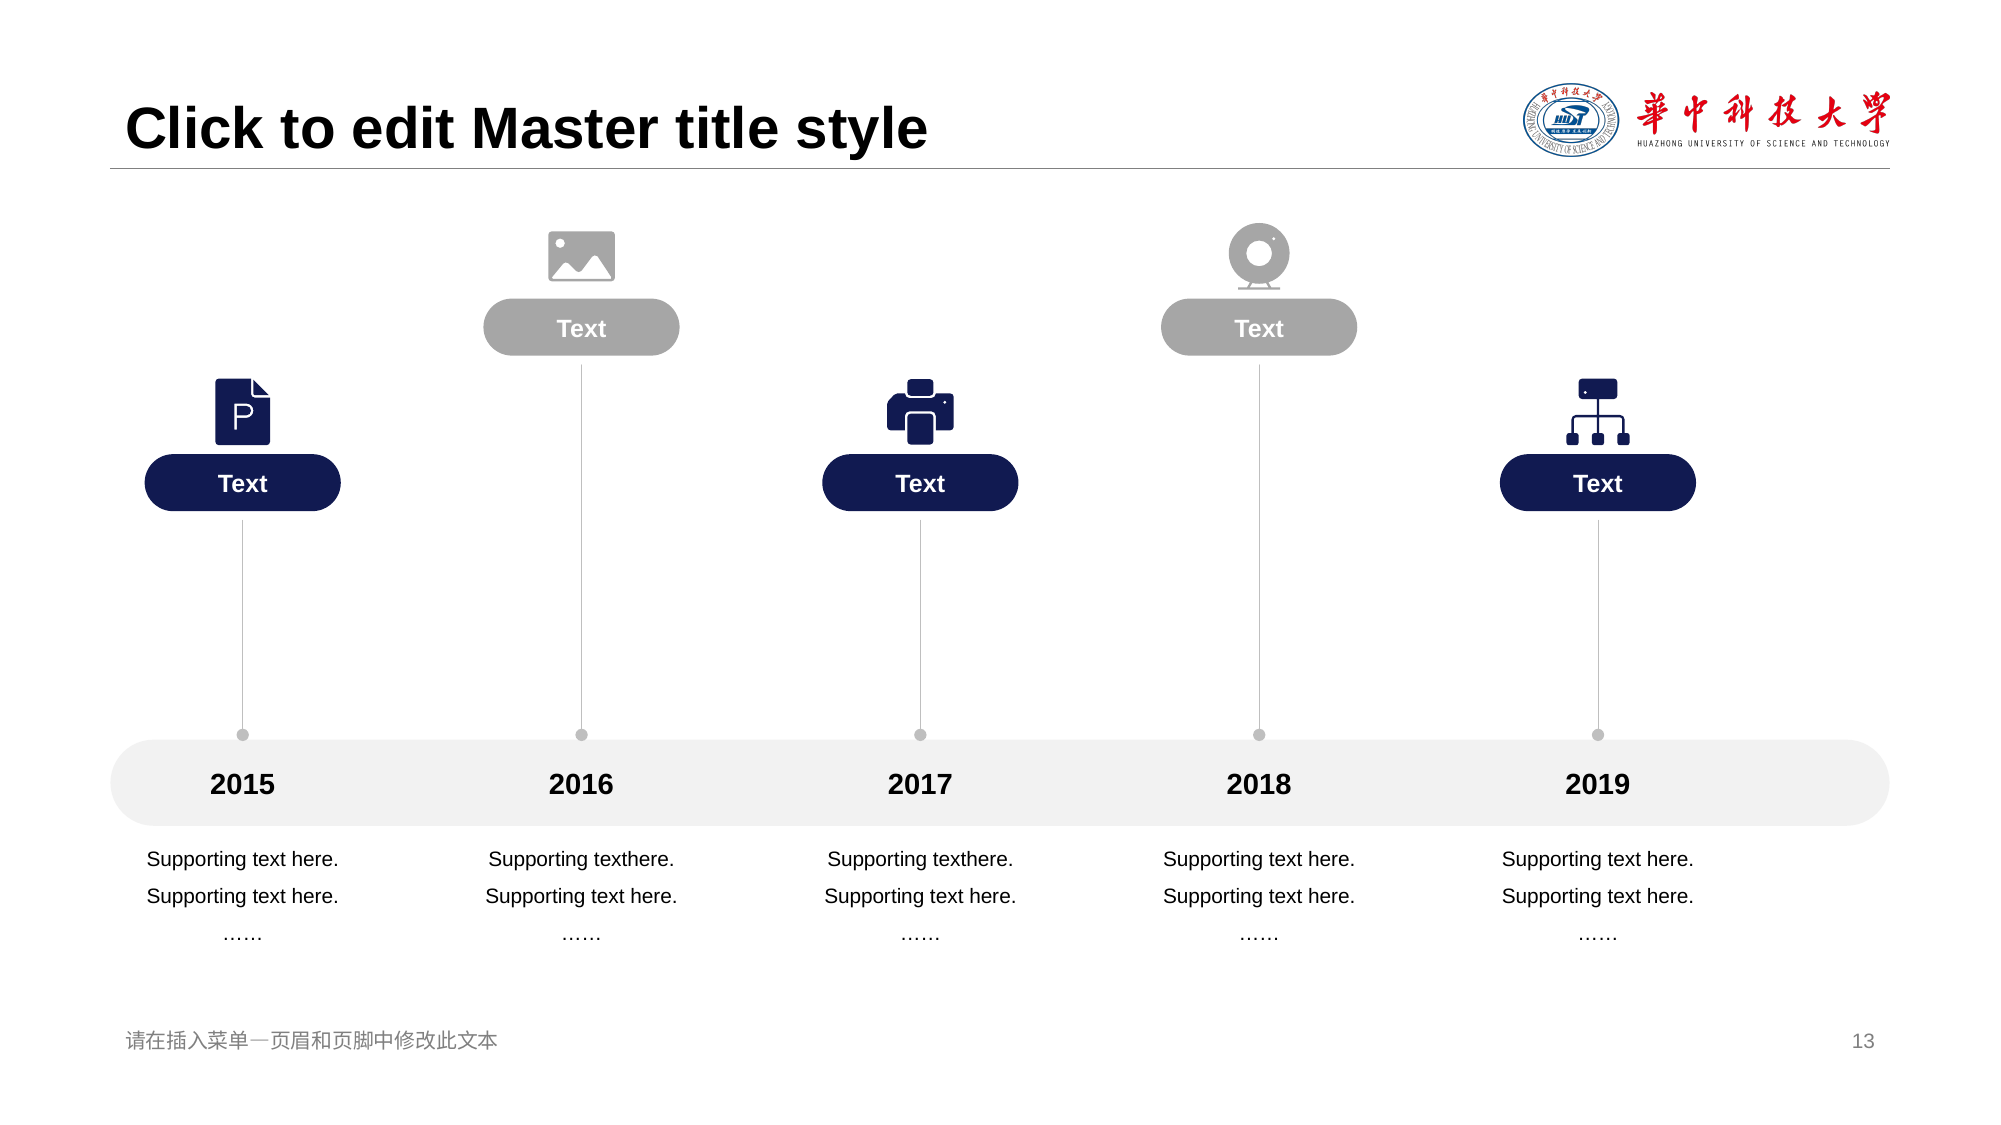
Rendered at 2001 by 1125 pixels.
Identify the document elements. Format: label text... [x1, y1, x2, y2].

slide_number 13 [1412, 1023, 1890, 1058]
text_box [110, 222, 1890, 985]
footer 请在插入菜单—页眉和页脚中修改此文本 [109, 1023, 790, 1058]
title Click to edit Master title style [109, 0, 1890, 169]
